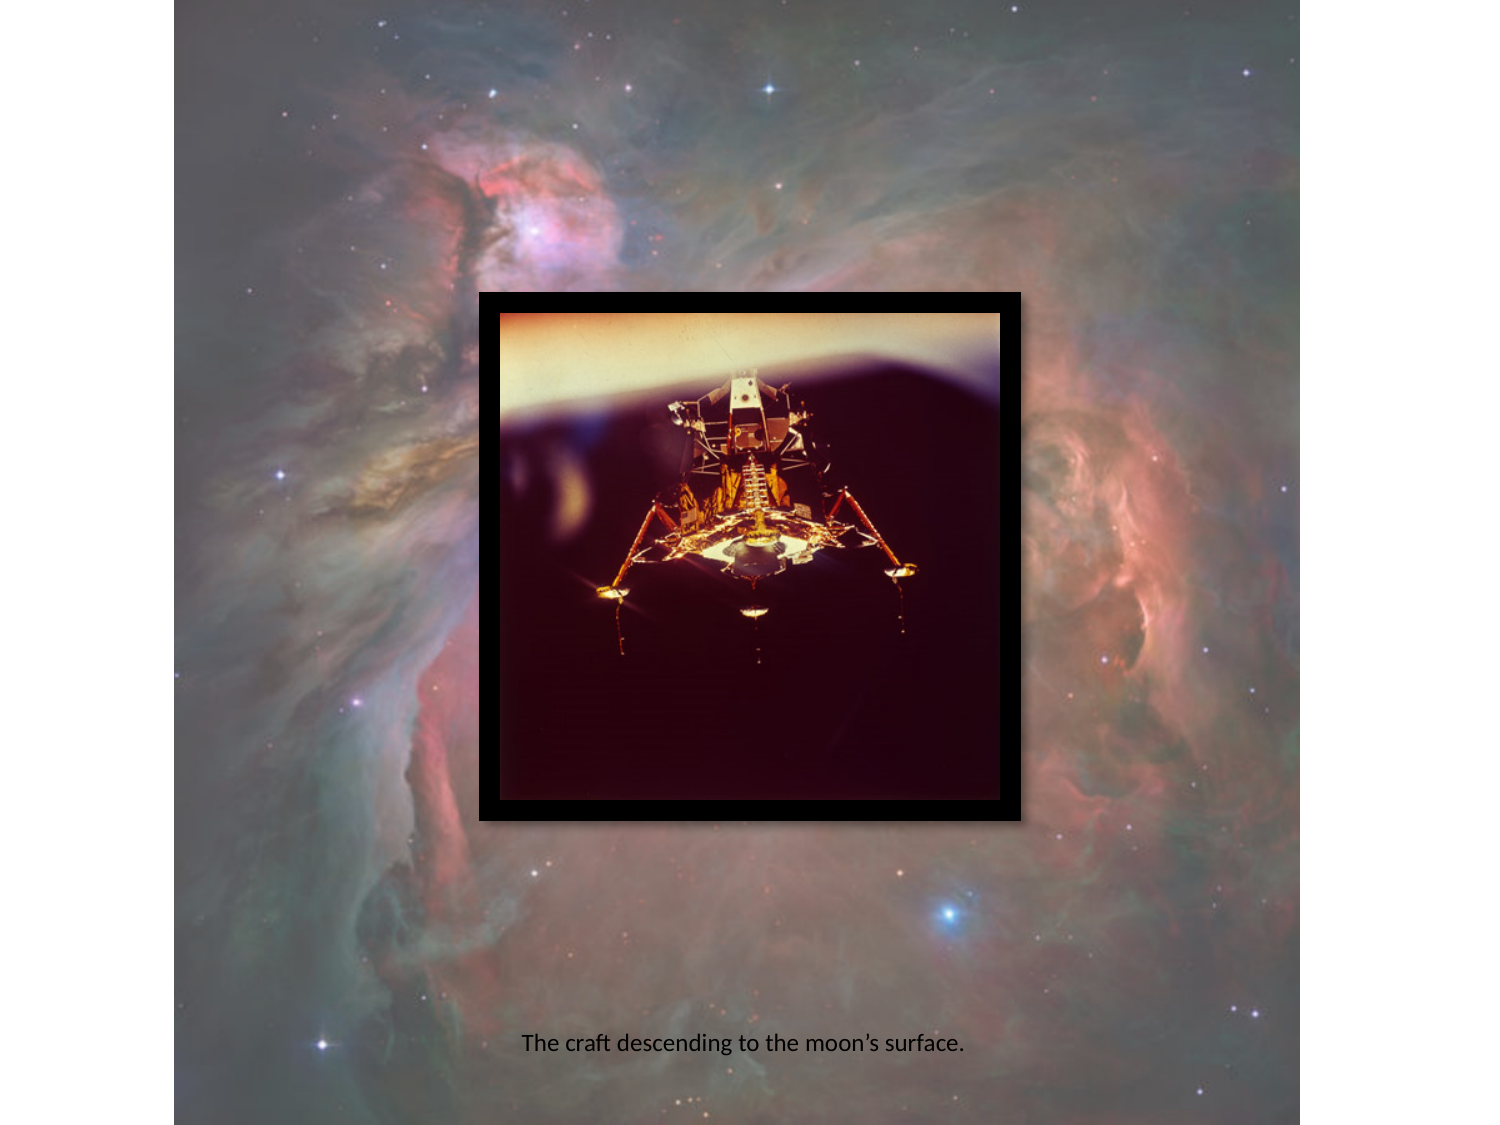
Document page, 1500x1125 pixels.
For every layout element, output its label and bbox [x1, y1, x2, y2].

picture [174, 0, 1301, 1125]
